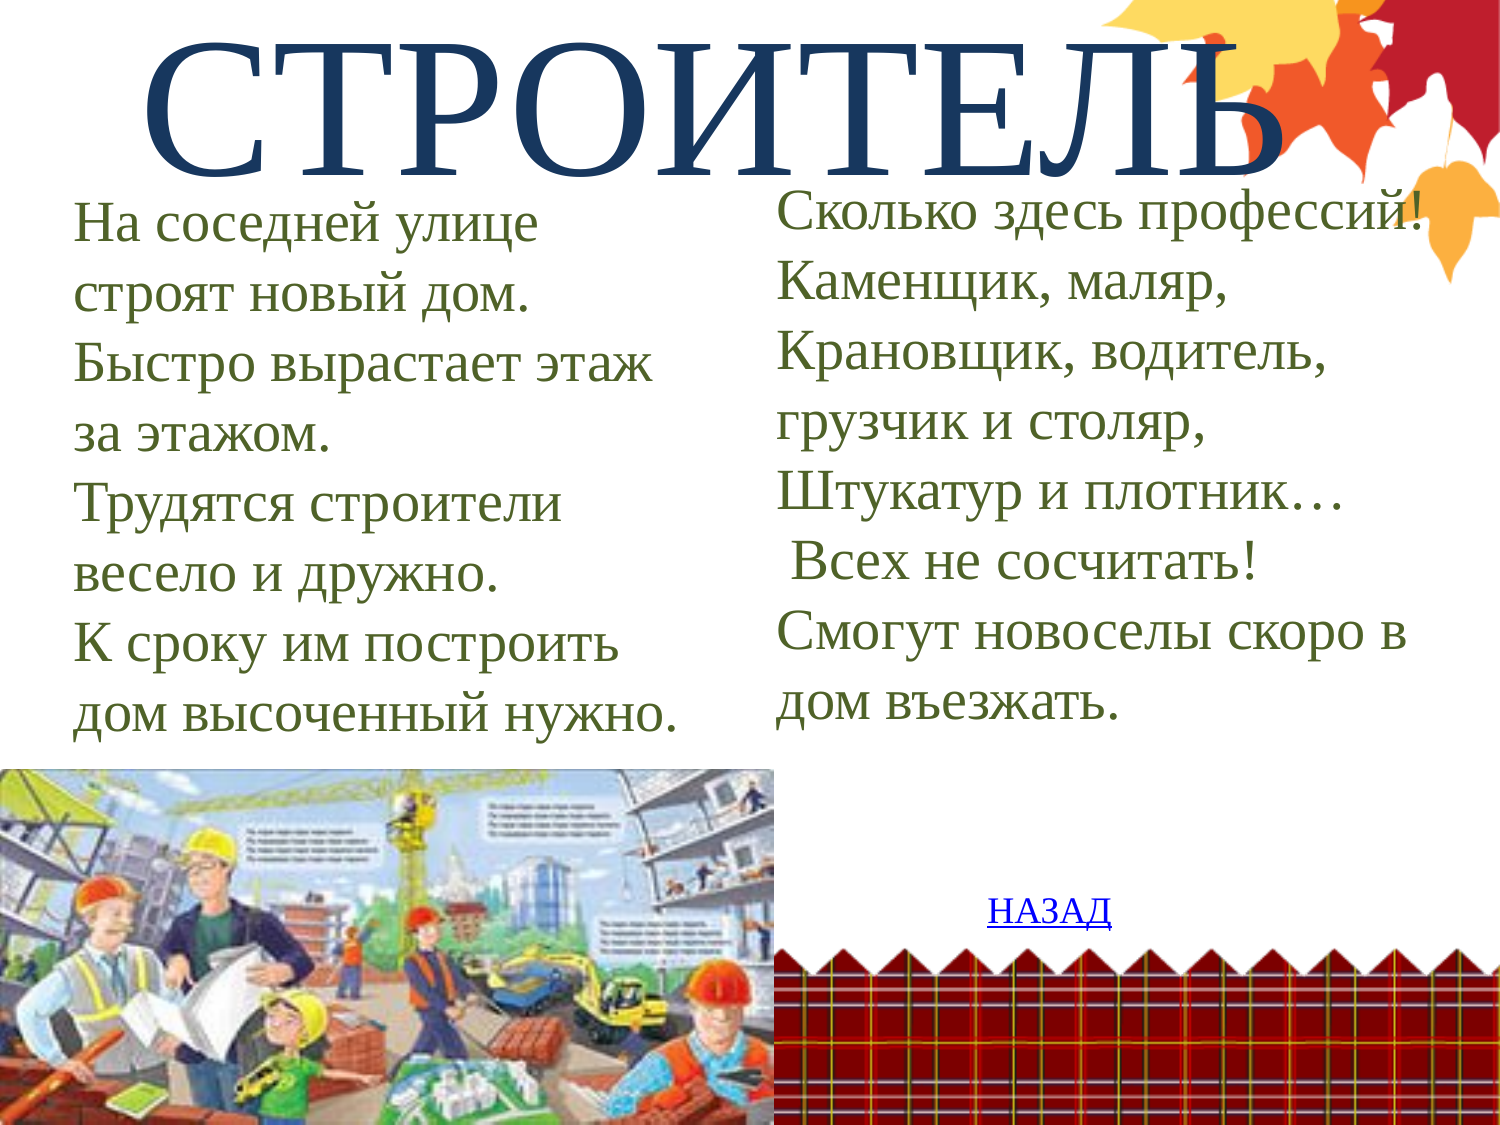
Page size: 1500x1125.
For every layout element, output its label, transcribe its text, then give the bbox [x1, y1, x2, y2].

picture [0, 223, 1500, 1125]
text_box НАЗАД [972, 878, 1500, 939]
text_box На соседней улице строят новый дом. Быстро вырастает этаж за этажом. Трудятся строители весело и дружно. К сроку им построить дом высоченный нужно. [58, 175, 727, 751]
text_box Сколько здесь профессий! Каменщик, маляр, Крановщик, водитель, грузчик и столяр, Штукатур и плотник… Всех не сосчитать! Смогут новоселы скоро в дом въезжать. [761, 163, 1500, 739]
picture [0, 0, 1500, 163]
title СТРОИТЕЛЬ [0, 46, 1430, 223]
